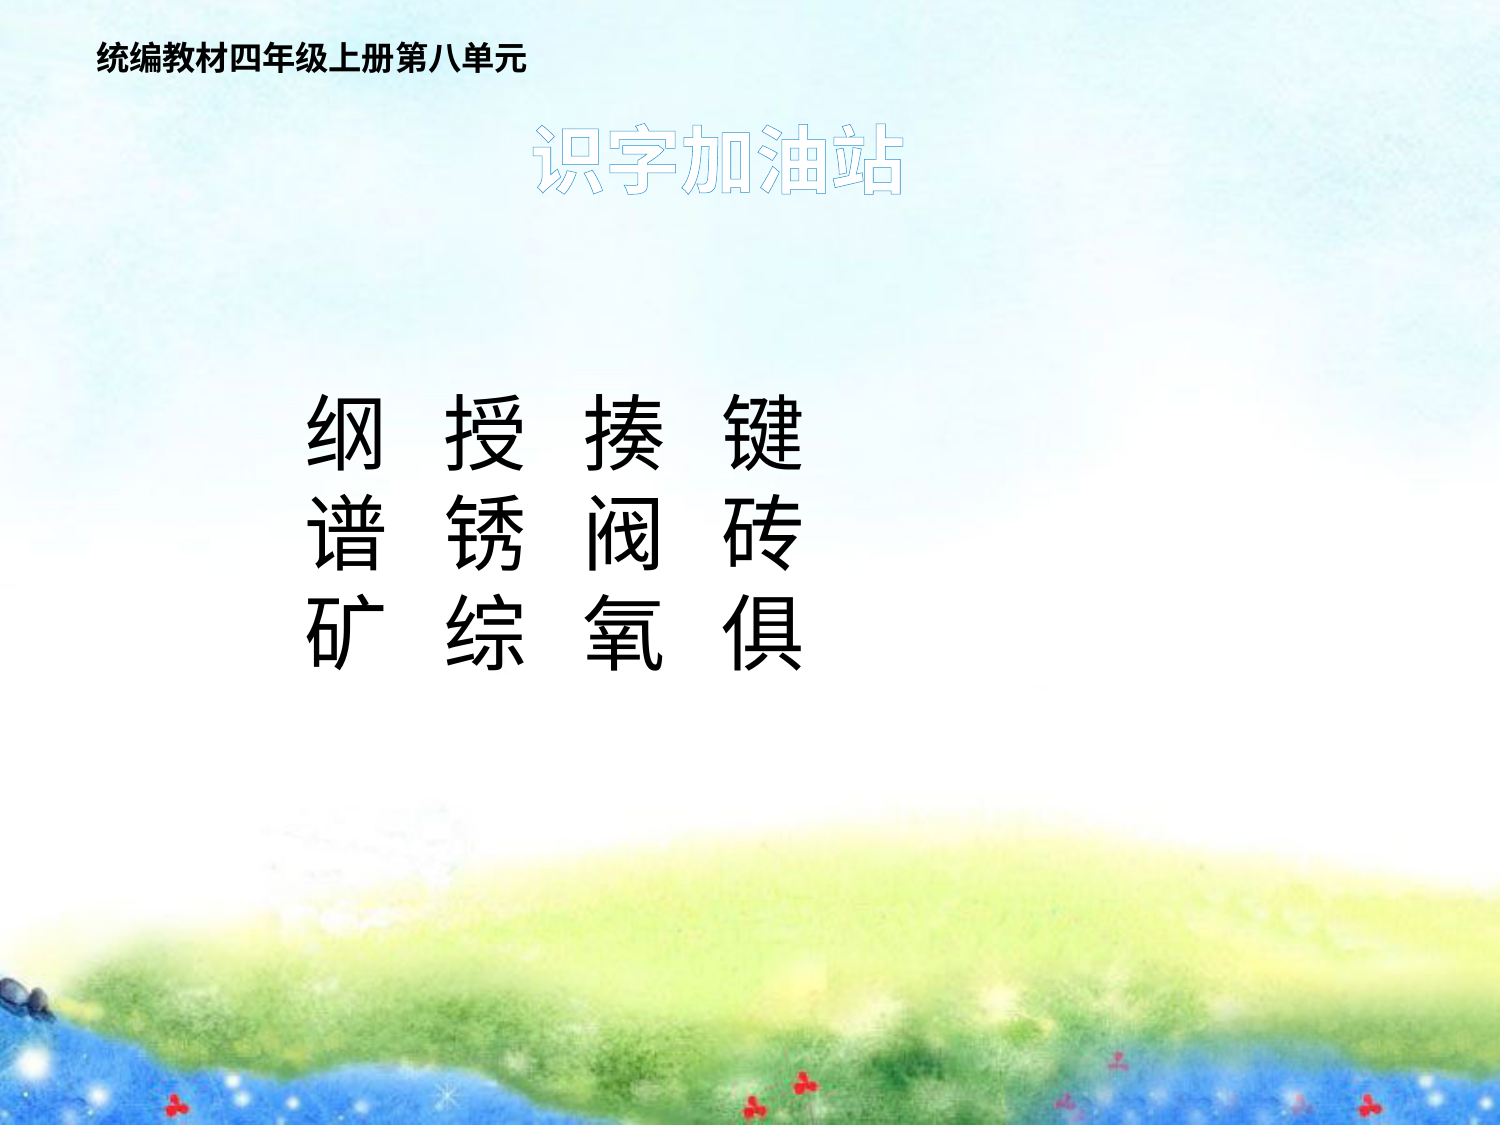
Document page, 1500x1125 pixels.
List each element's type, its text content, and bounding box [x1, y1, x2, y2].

picture [0, 0, 1500, 1125]
text_box 识字加油站 [468, 105, 967, 211]
text_box 统编教材四年级上册第八单元 [81, 29, 544, 85]
text_box 纲 授 揍 键 谱 锈 阀 砖 矿 综 氧 俱 [289, 373, 1227, 689]
